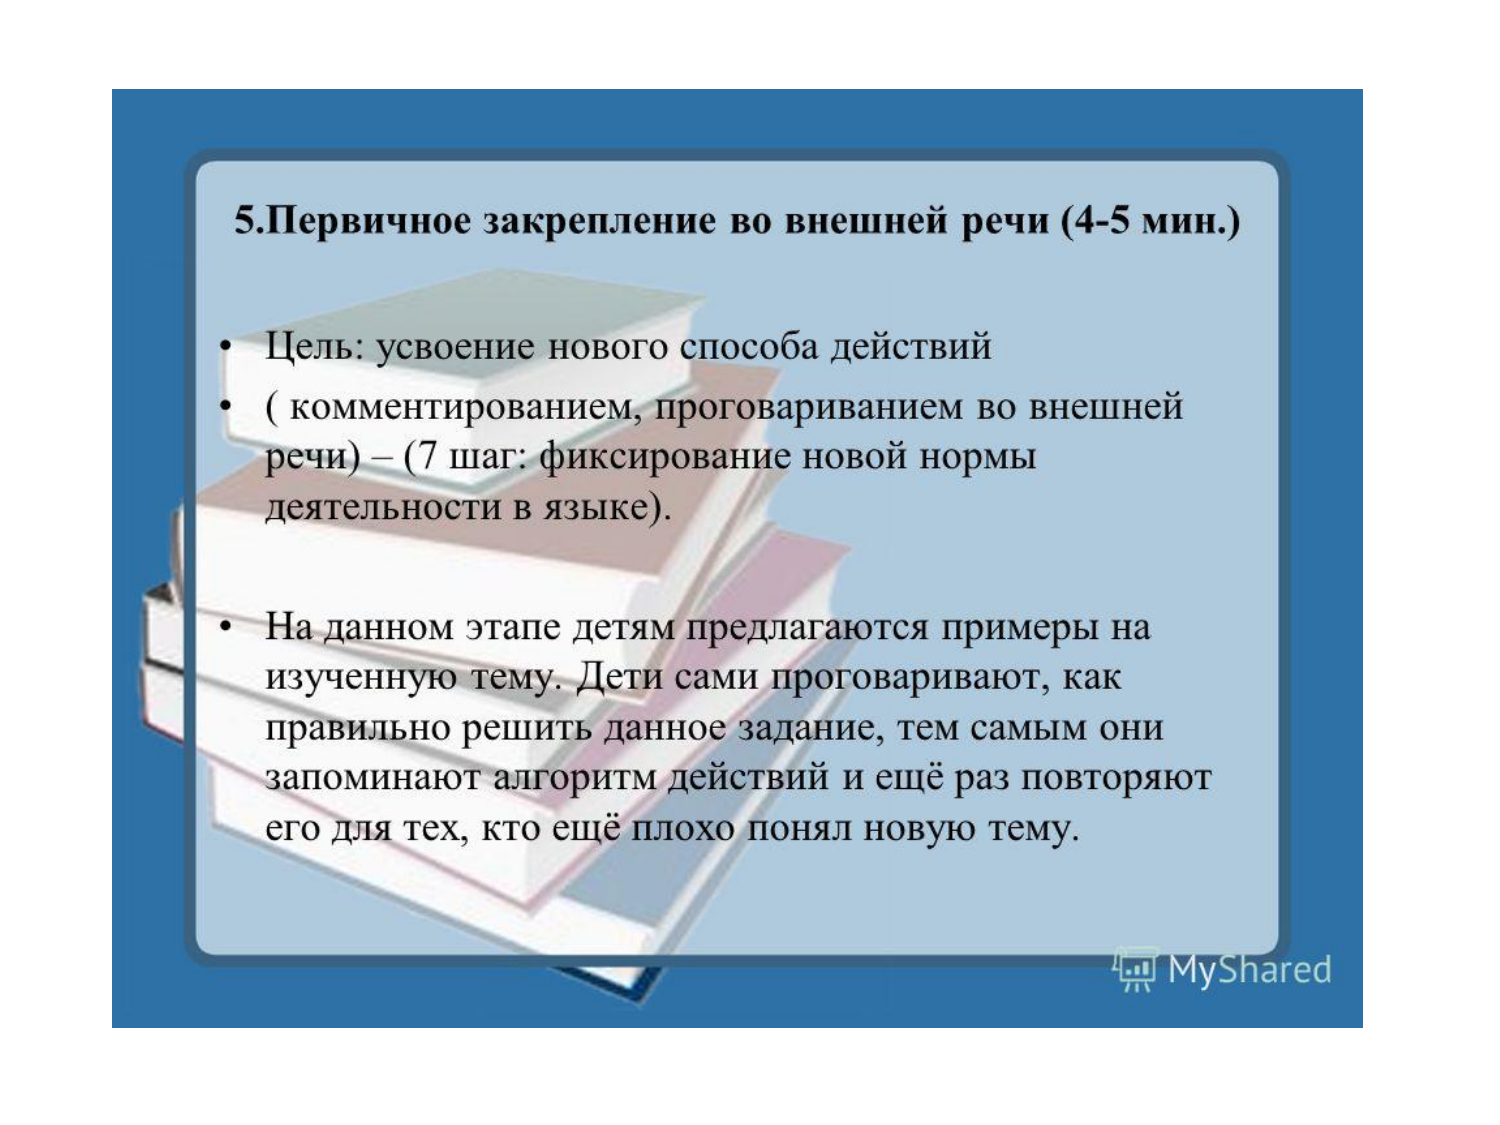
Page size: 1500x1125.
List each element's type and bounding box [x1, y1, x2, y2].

picture [111, 89, 1363, 1028]
